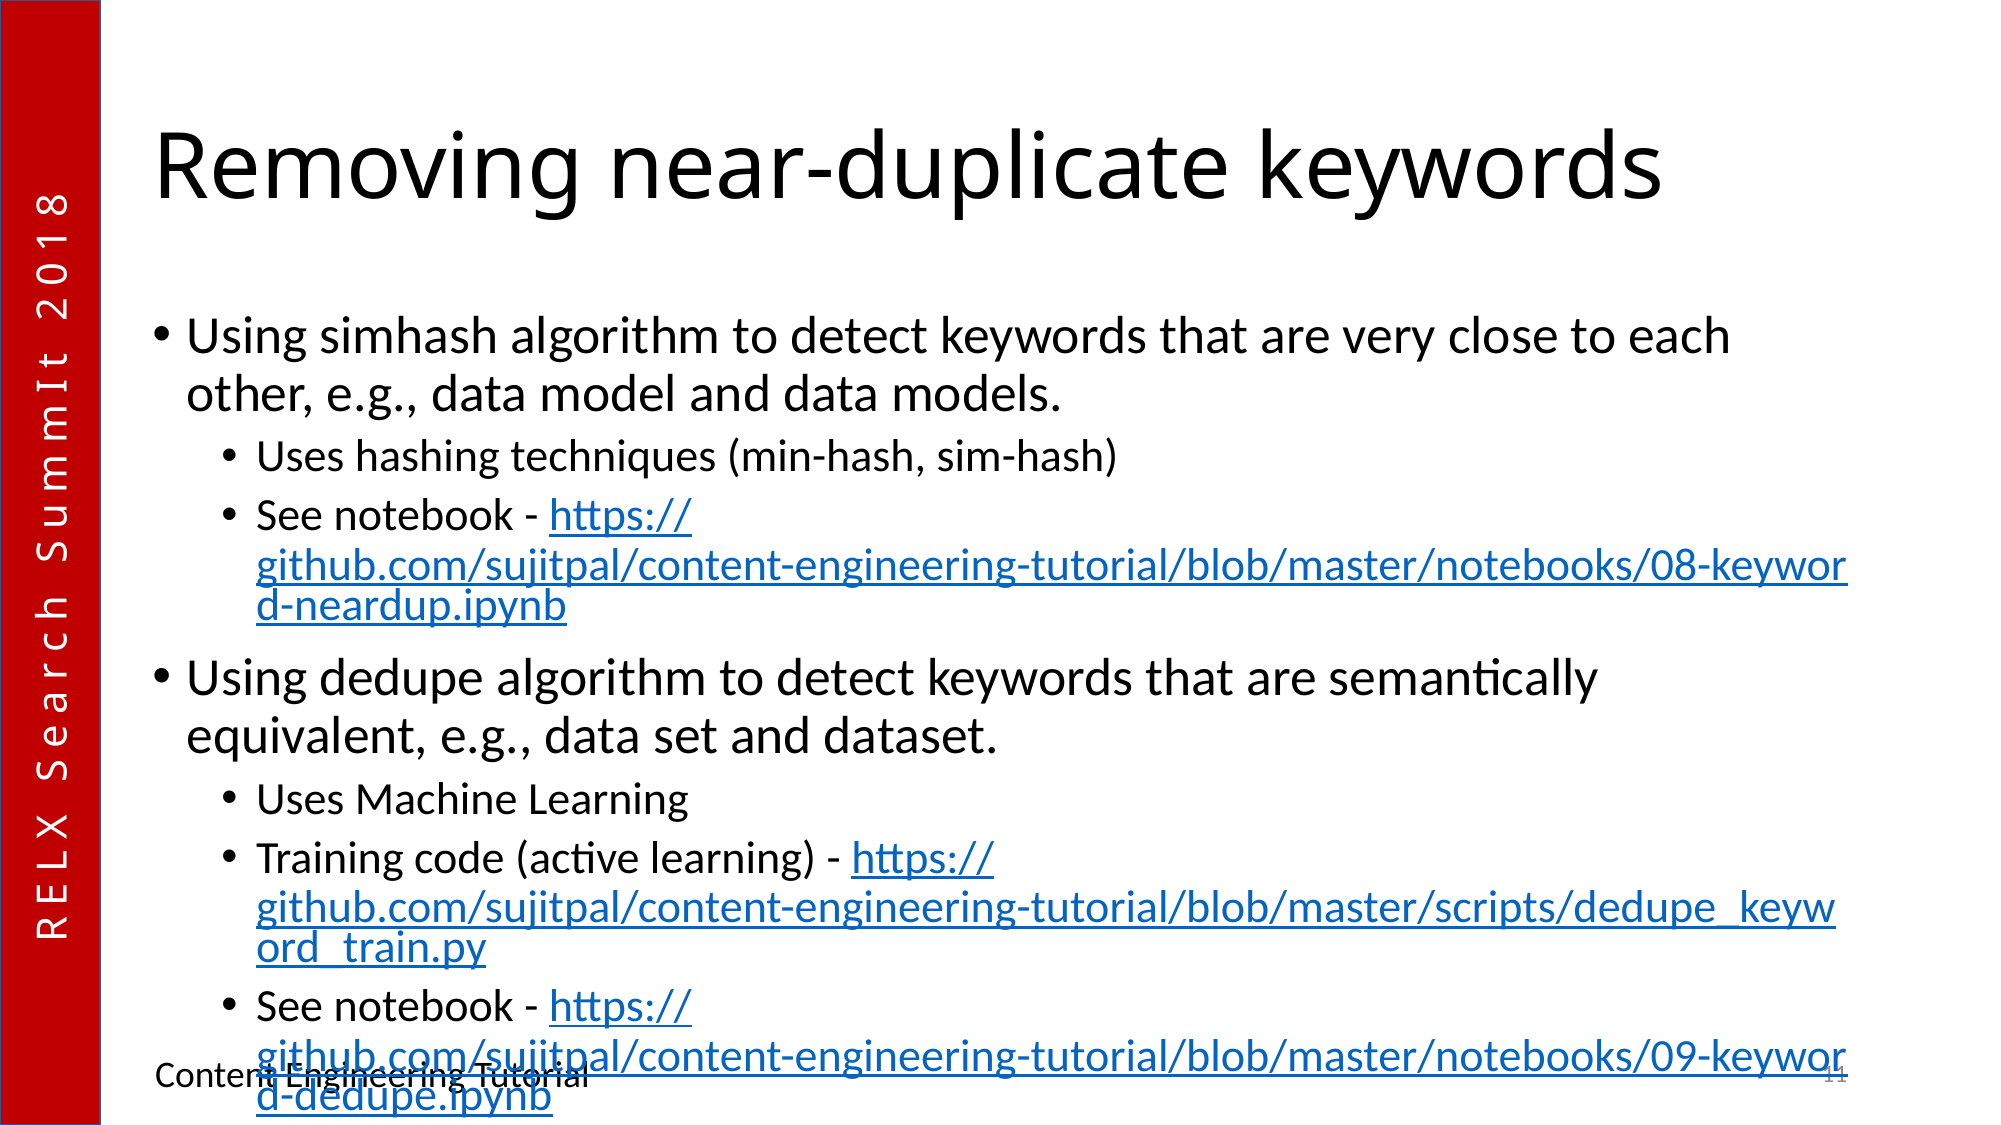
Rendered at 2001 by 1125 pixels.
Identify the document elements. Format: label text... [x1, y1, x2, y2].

slide_number 11 [1412, 1042, 1863, 1103]
footer Content Engineering Tutorial [140, 1042, 816, 1103]
list Using simhash algorithm to detect keywords that are very close to each other, e.g., data model and data models. Uses hashing techniques (min-hash, sim-hash) See notebook - https://github.com/sujitpal/content-engineering-tutorial/blob/master/notebooks/08-keyword-neardup.ipynb Using dedupe algorithm to detect keywords that are semantically equivalent, e.g., data set and dataset. Uses Machine Learning Training code (active learning) - https://github.com/sujitpal/content-engineering-tutorial/blob/master/scripts/dedupe_keyword_train.py See notebook - https://github.com/sujitpal/content-engineering-tutorial/blob/master/notebooks/09-keyword-dedupe.ipynb [137, 299, 1863, 1014]
title Removing near-duplicate keywords [137, 59, 1863, 278]
